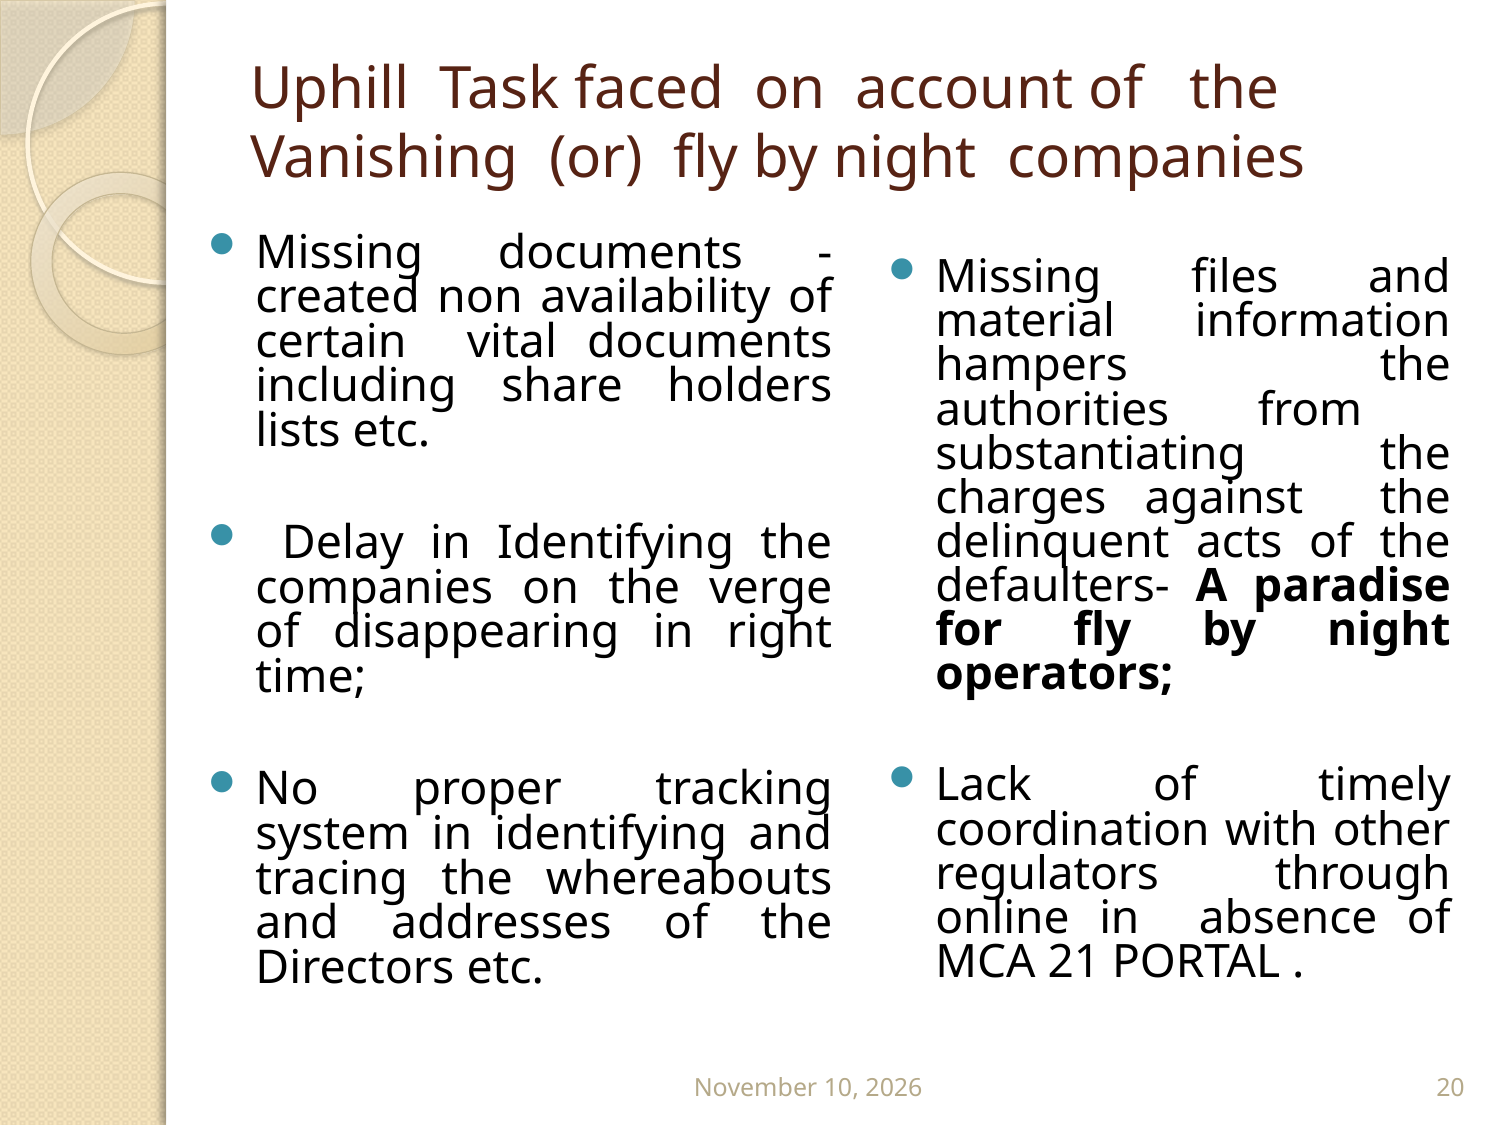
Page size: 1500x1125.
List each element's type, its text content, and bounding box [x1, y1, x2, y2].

list Missing files and material information hampers the authorities from substantiating the charges against the delinquent acts of the defaulters- A paradise for fly by night operators; Lack of timely coordination with other regulators through online in absence of MCA 21 PORTAL . [865, 249, 1466, 1015]
slide_number 20 [1413, 1034, 1488, 1113]
list Missing documents - created non availability of certain vital documents including share holders lists etc. Delay in Identifying the companies on the verge of disappearing in right time; No proper tracking system in identifying and tracing the whereabouts and addresses of the Directors etc. [184, 224, 848, 1005]
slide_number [587, 1034, 938, 1113]
title Uphill Task faced on account of the Vanishing (or) fly by night companies [235, 26, 1466, 214]
